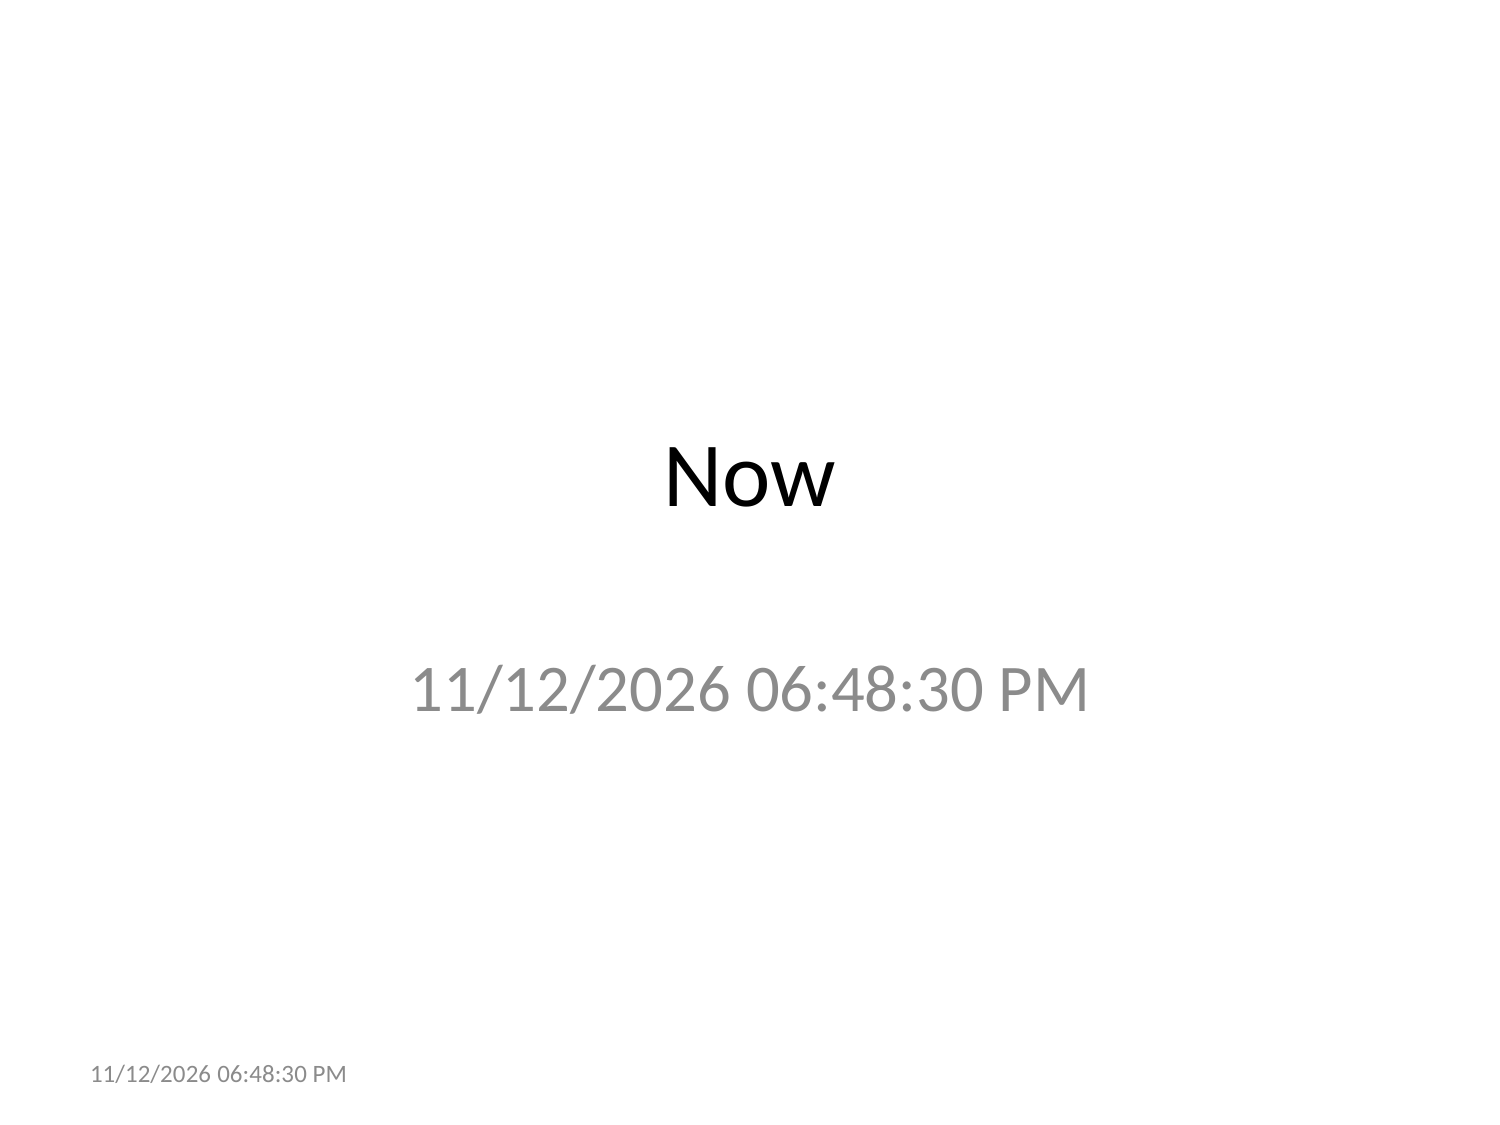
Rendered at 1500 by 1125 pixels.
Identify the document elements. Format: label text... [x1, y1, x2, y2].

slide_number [75, 1042, 425, 1103]
subtitle 2011-12-19 10:20:04 AM [225, 637, 1275, 925]
title Now [112, 349, 1388, 591]
